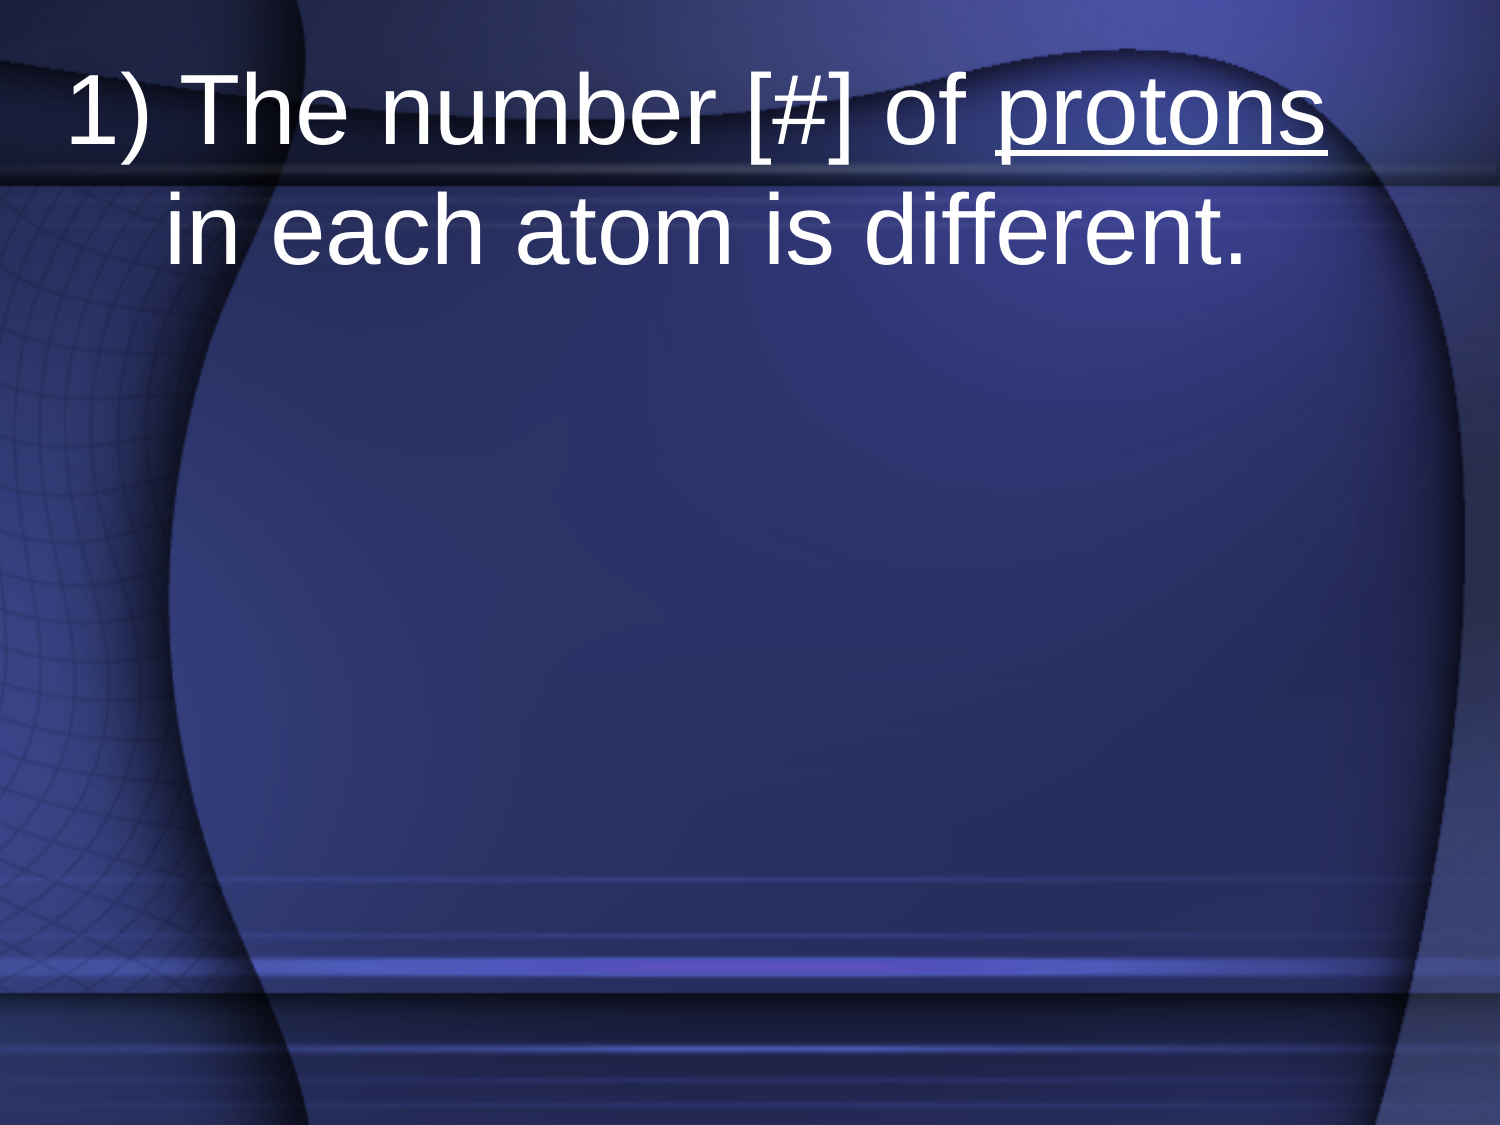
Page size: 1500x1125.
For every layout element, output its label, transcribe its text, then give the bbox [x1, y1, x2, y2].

text_box 1) The number [#] of protons in each atom is different. [49, 37, 1413, 293]
picture [0, 0, 1500, 1125]
